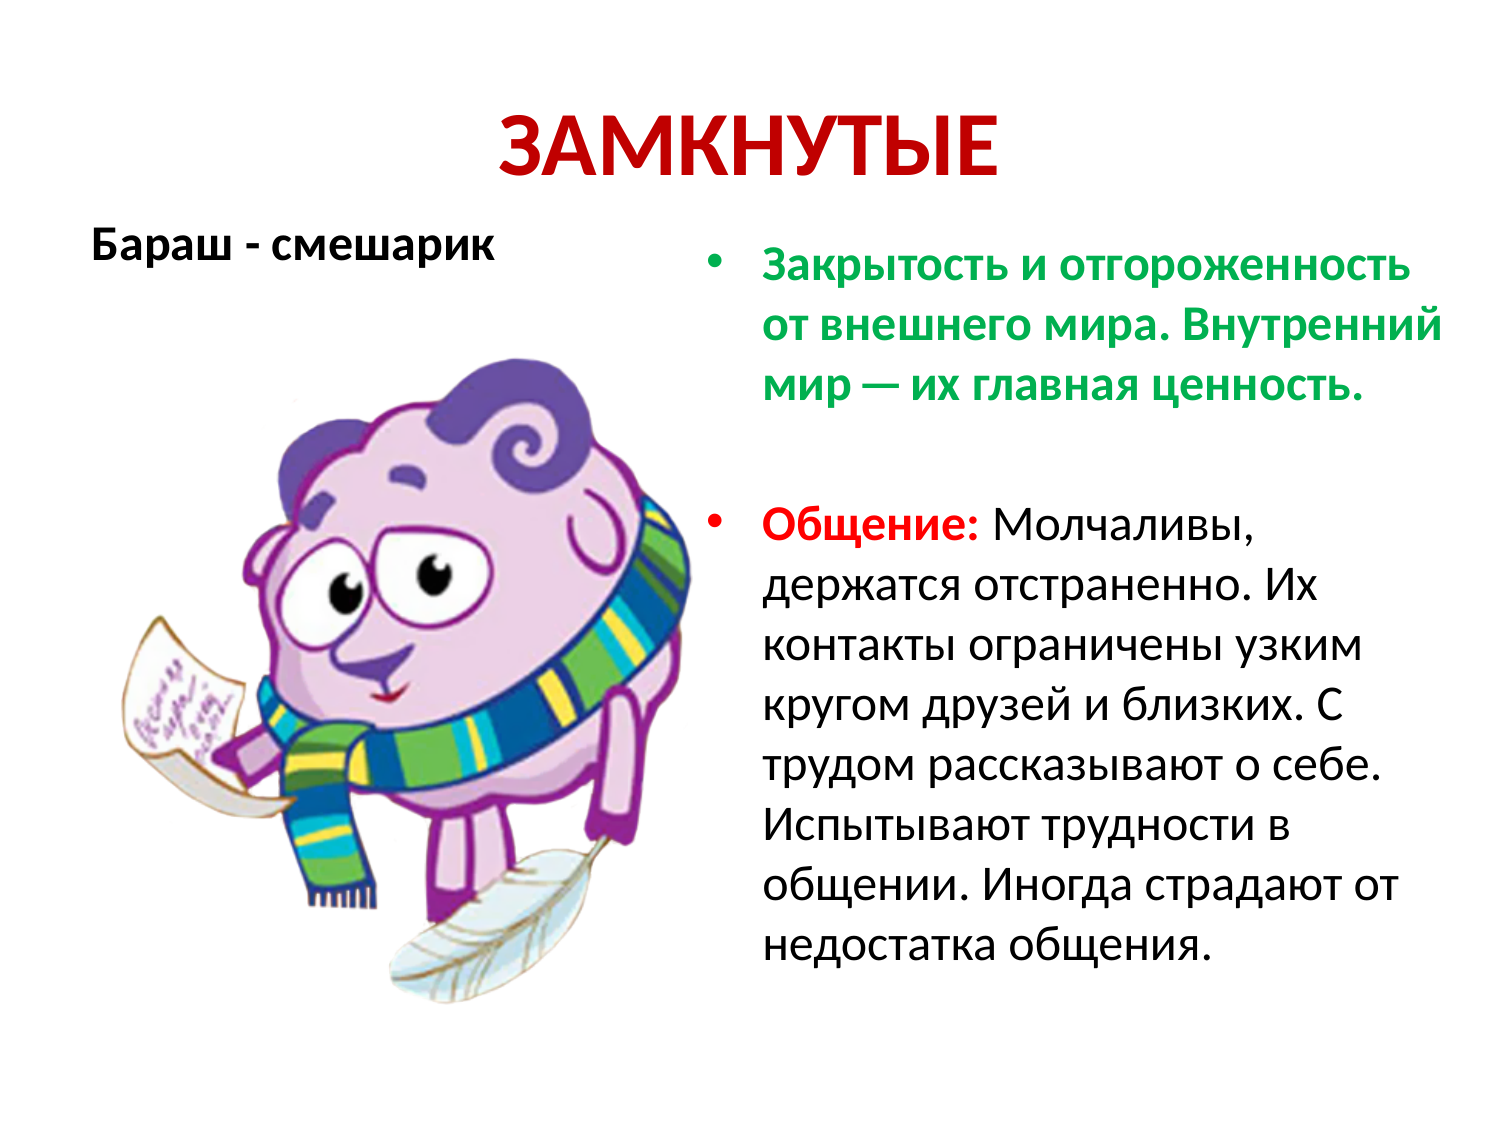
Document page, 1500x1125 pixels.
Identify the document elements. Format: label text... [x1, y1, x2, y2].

title ЗАМКНУТЫЕ [75, 45, 1425, 233]
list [119, 356, 693, 1006]
list Закрытость и отгороженность от внешнего мира. Внутренний мир — их главная ценность. Общение: Молчаливы, держатся отстраненно. Их контакты ограничены узким кругом друзей и близких. С трудом рассказывают о себе. Испытывают трудности в общении. Иногда страдают от недостатка общения. [690, 222, 1459, 1005]
list Бараш - смешарик [76, 172, 740, 278]
